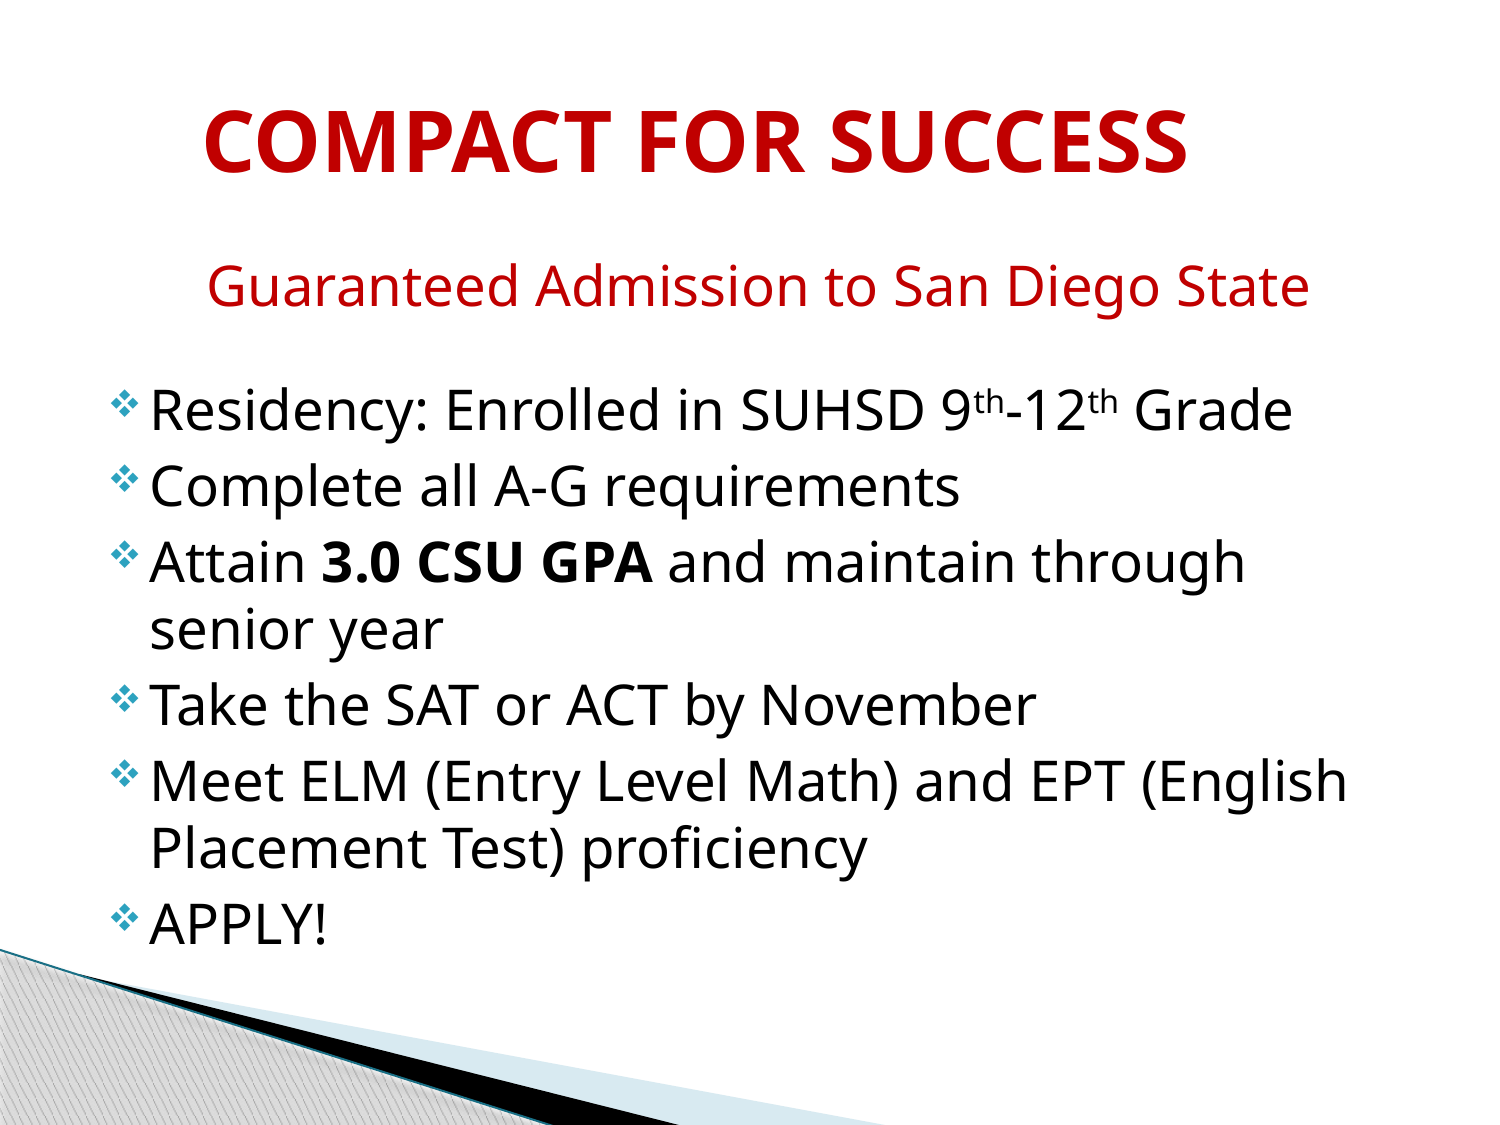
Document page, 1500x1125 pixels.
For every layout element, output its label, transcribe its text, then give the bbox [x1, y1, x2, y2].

title COMPACT FOR SUCCESS [75, 45, 1425, 233]
list Guaranteed Admission to San Diego State Residency: Enrolled in SUHSD 9th-12th Grade Complete all A-G requirements Attain 3.0 CSU GPA and maintain through senior year Take the SAT or ACT by November Meet ELM (Entry Level Math) and EPT (English Placement Test) proficiency APPLY! [75, 243, 1425, 986]
